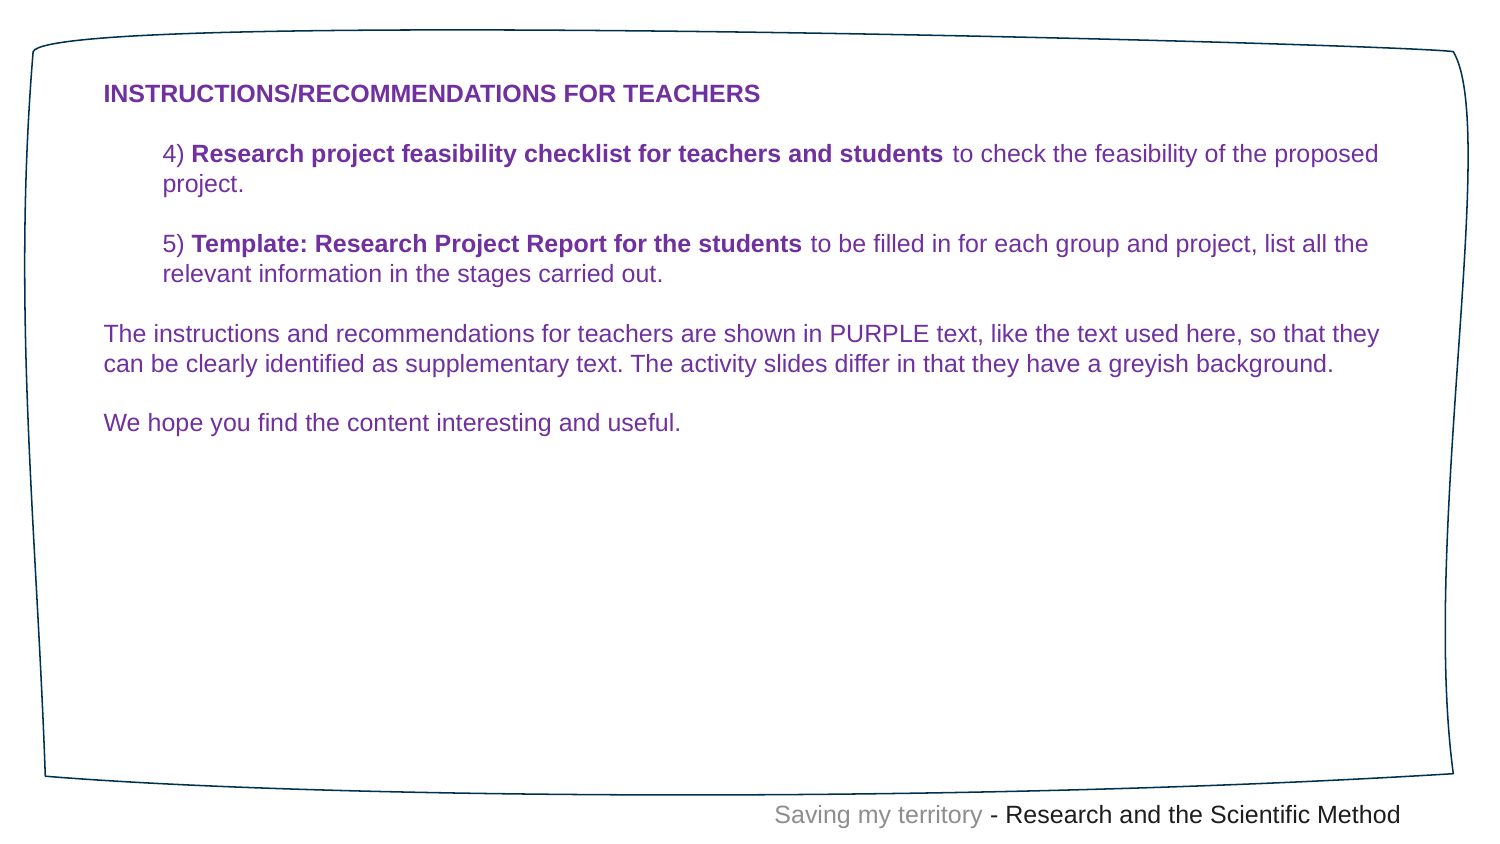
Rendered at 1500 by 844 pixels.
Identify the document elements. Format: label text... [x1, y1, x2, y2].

text_box INSTRUCTIONS/RECOMMENDATIONS FOR TEACHERS 4) Research project feasibility checklist for teachers and students to check the feasibility of the proposed project. 5) Template: Research Project Report for the students to be filled in for each group and project, list all the relevant information in the stages carried out. The instructions and recommendations for teachers are shown in PURPLE text, like the text used here, so that they can be clearly identified as supplementary text. The activity slides differ in that they have a greyish background. We hope you find the content interesting and useful. [88, 62, 1417, 747]
text_box Saving my territory - Research and the Scientific Method [88, 790, 1417, 844]
text_box [24, 29, 1469, 790]
